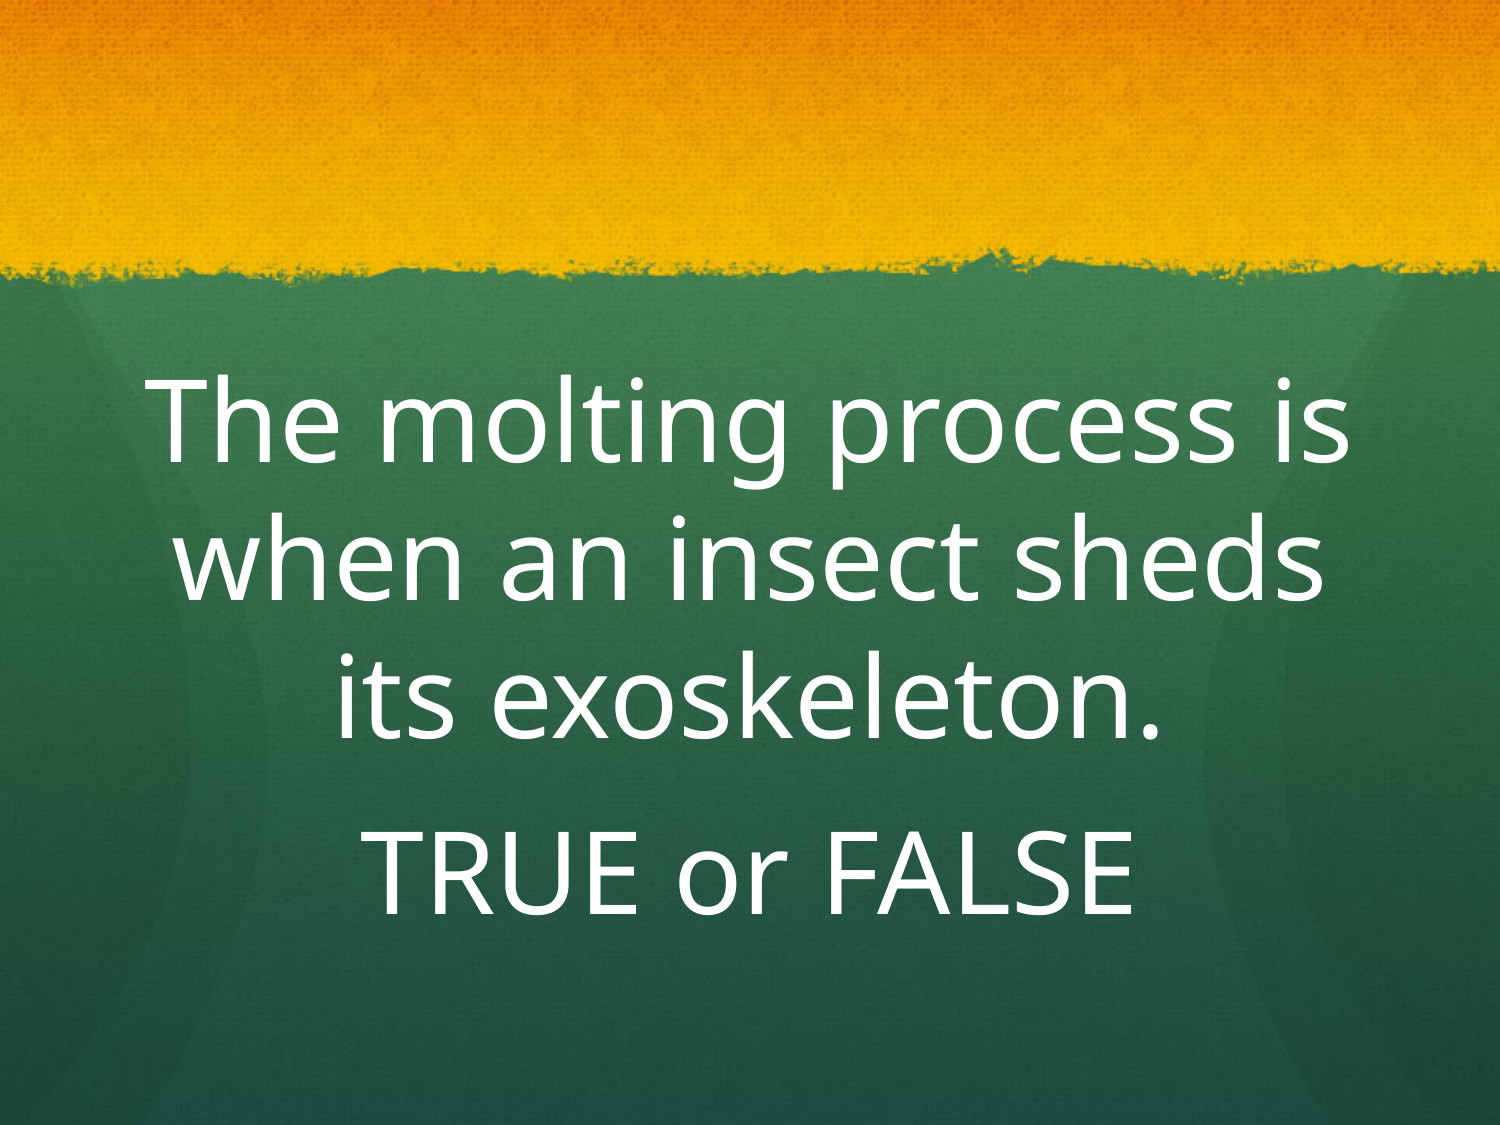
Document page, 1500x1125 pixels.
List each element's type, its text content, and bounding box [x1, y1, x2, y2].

picture [0, 0, 1500, 1125]
list The molting process is when an insect sheds its exoskeleton. TRUE or FALSE [125, 339, 1375, 1026]
